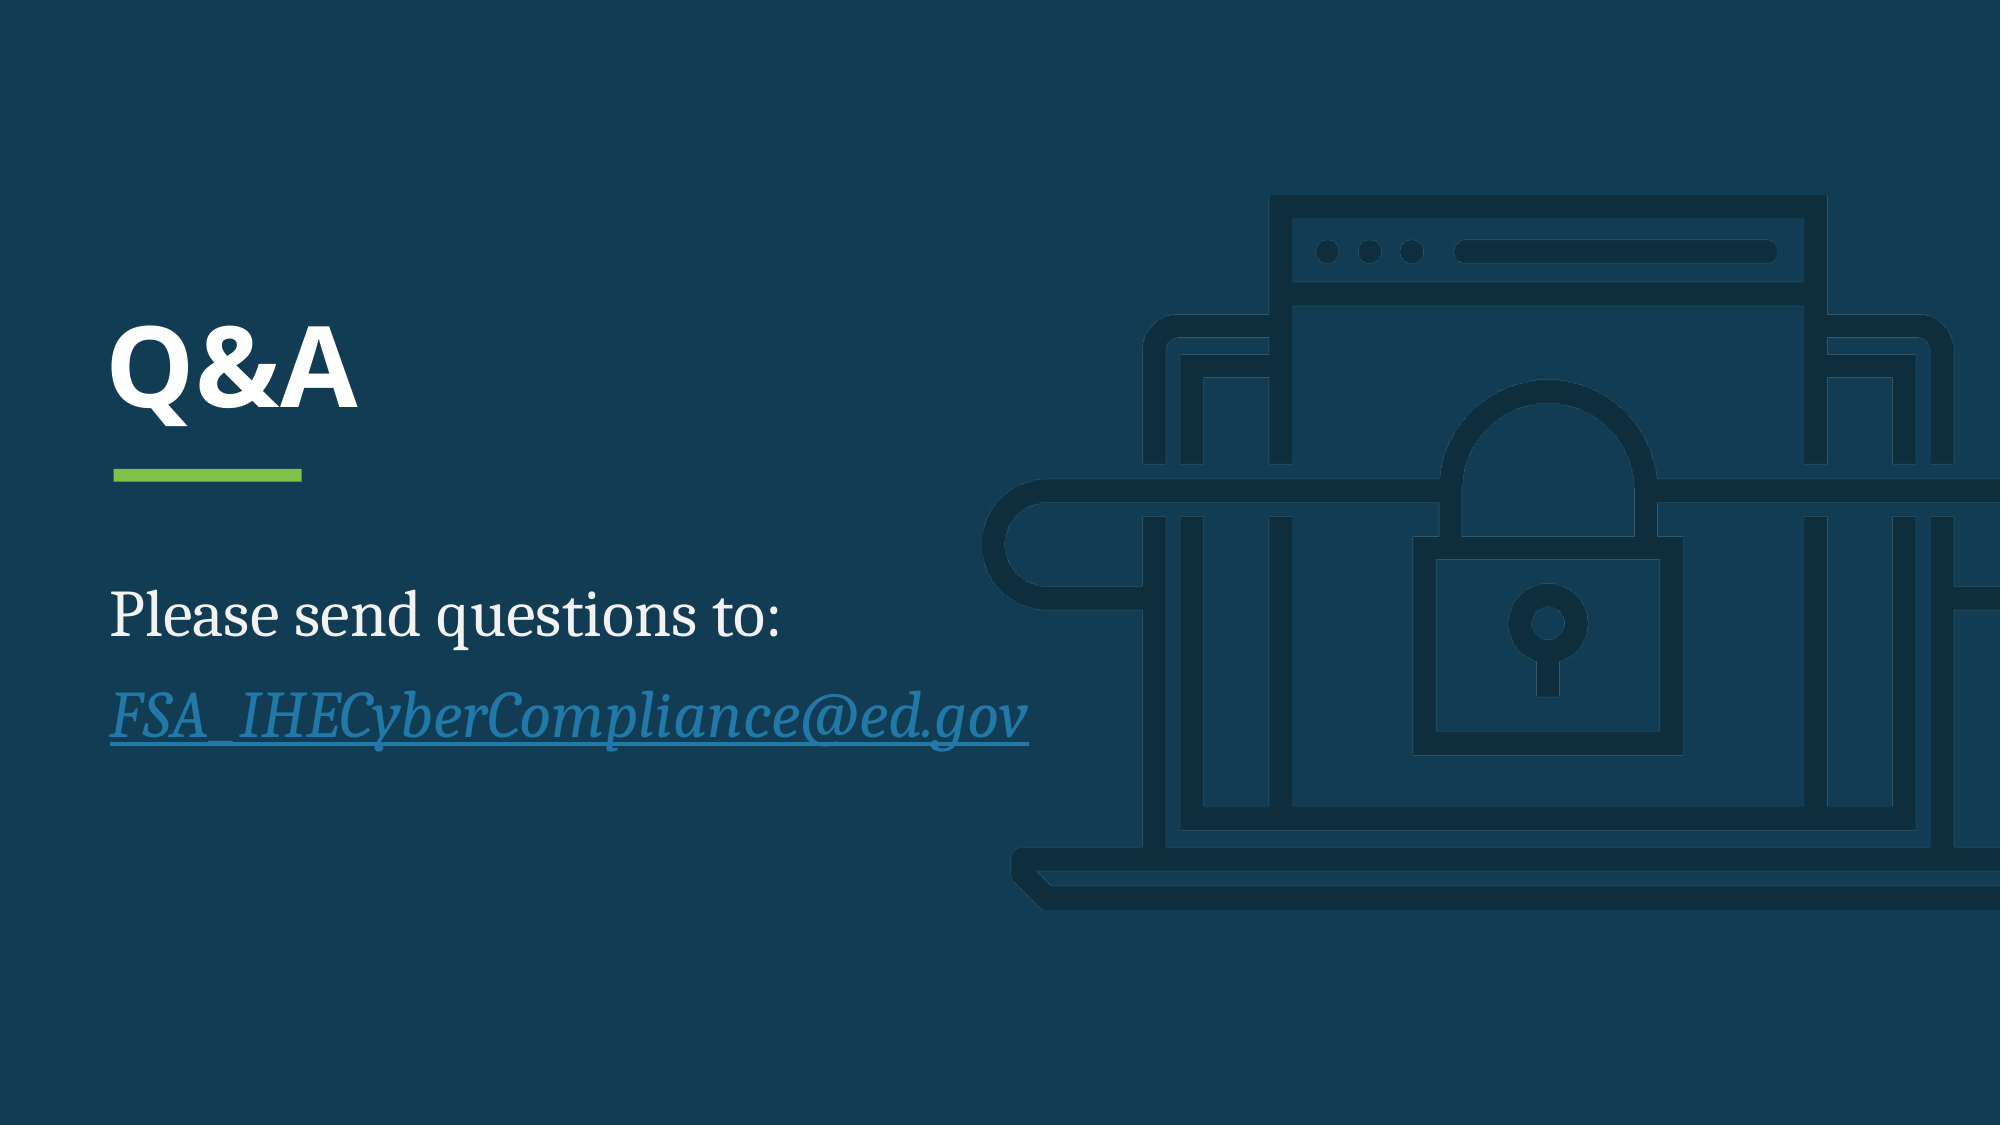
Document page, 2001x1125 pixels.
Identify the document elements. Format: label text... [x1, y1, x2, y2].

title Q&A [105, 130, 1906, 440]
picture [982, 195, 2000, 910]
subtitle Please send questions to: FSA_IHECyberCompliance@ed.gov [94, 562, 982, 892]
text_box [113, 468, 302, 482]
